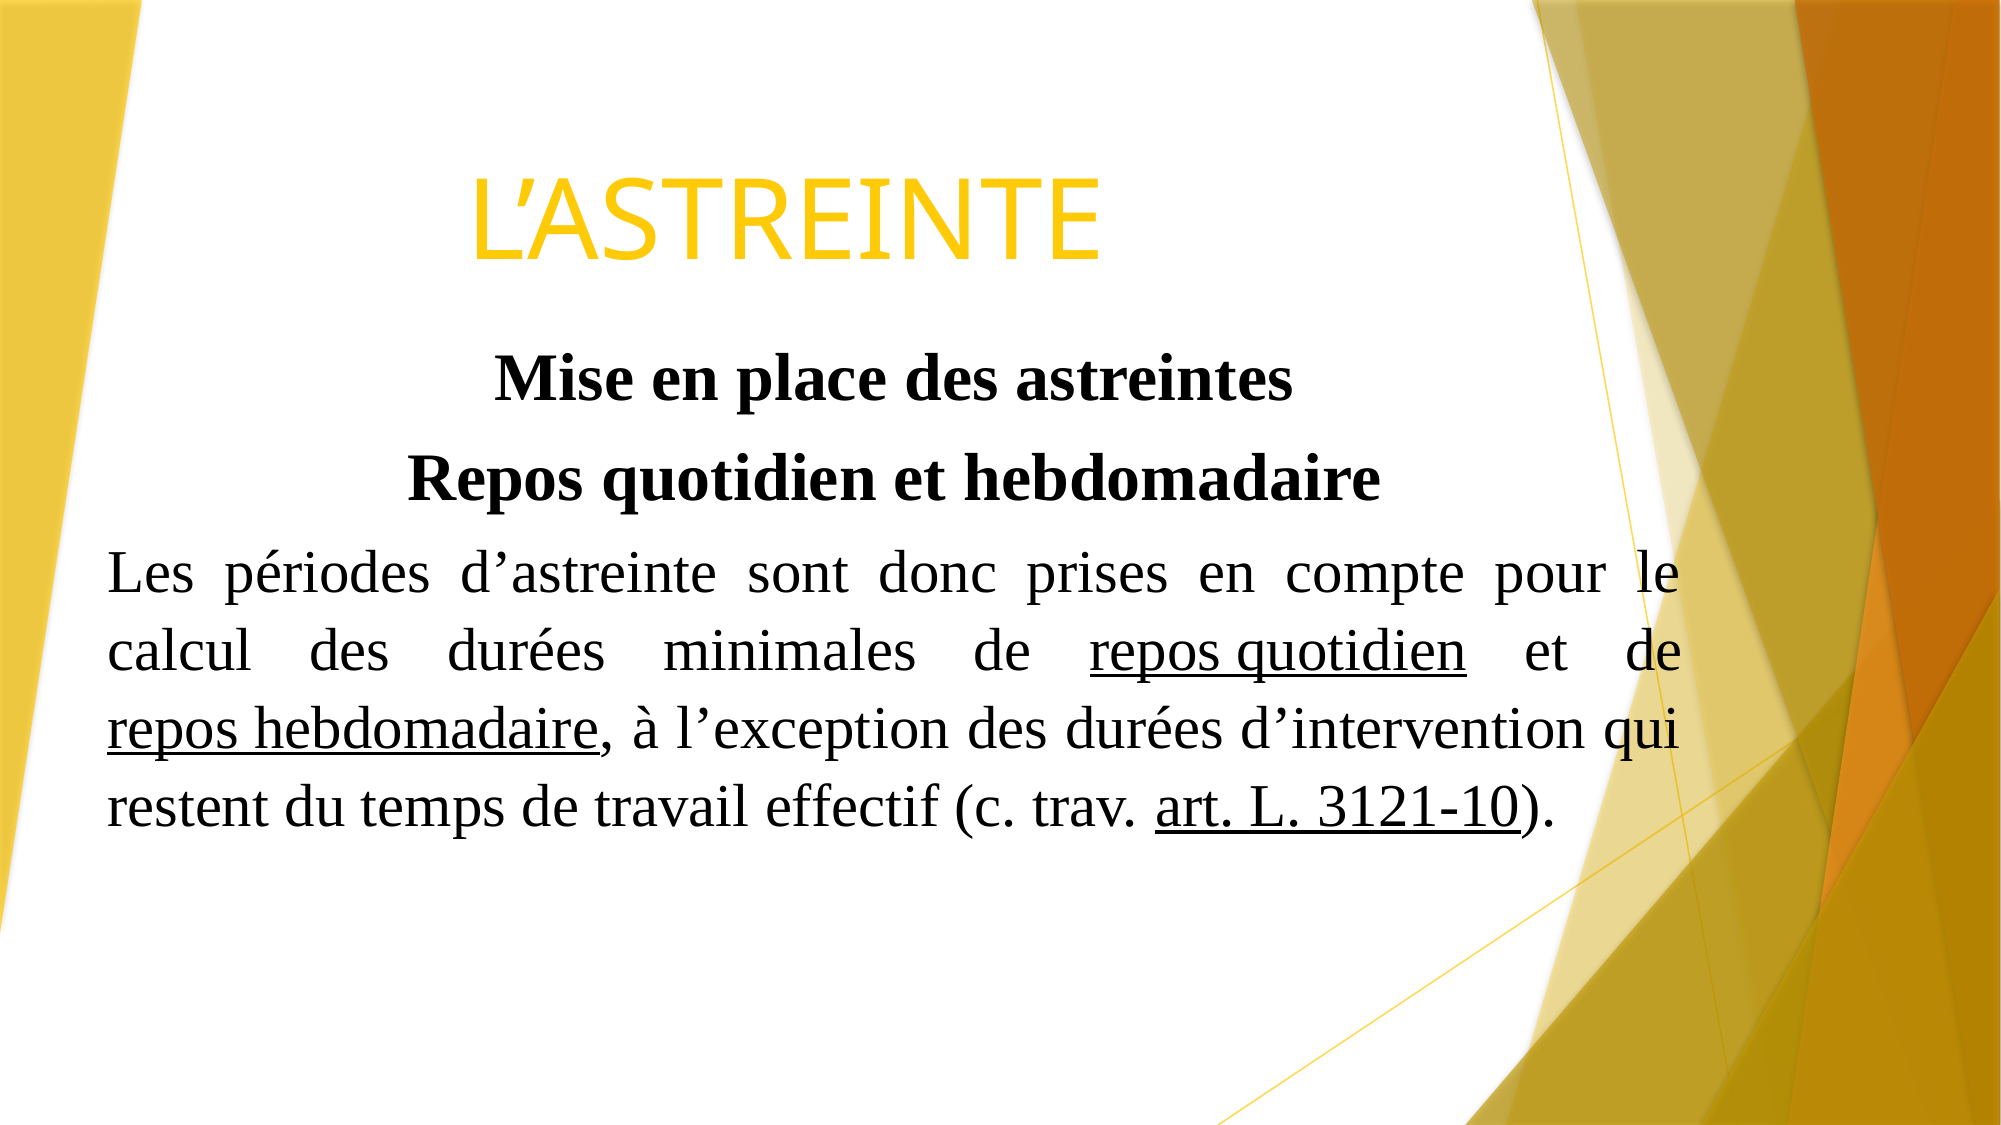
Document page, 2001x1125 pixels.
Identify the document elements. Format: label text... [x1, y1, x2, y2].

subtitle Mise en place des astreintes Repos quotidien et hebdomadaire Les périodes d’astreinte sont donc prises en compte pour le calcul des durées minimales de repos quotidien et de repos hebdomadaire, à l’exception des durées d’intervention qui restent du temps de travail effectif (c. trav. art. L. 3121-10). [92, 289, 1698, 937]
title L’ASTREINTE [163, 19, 1438, 289]
